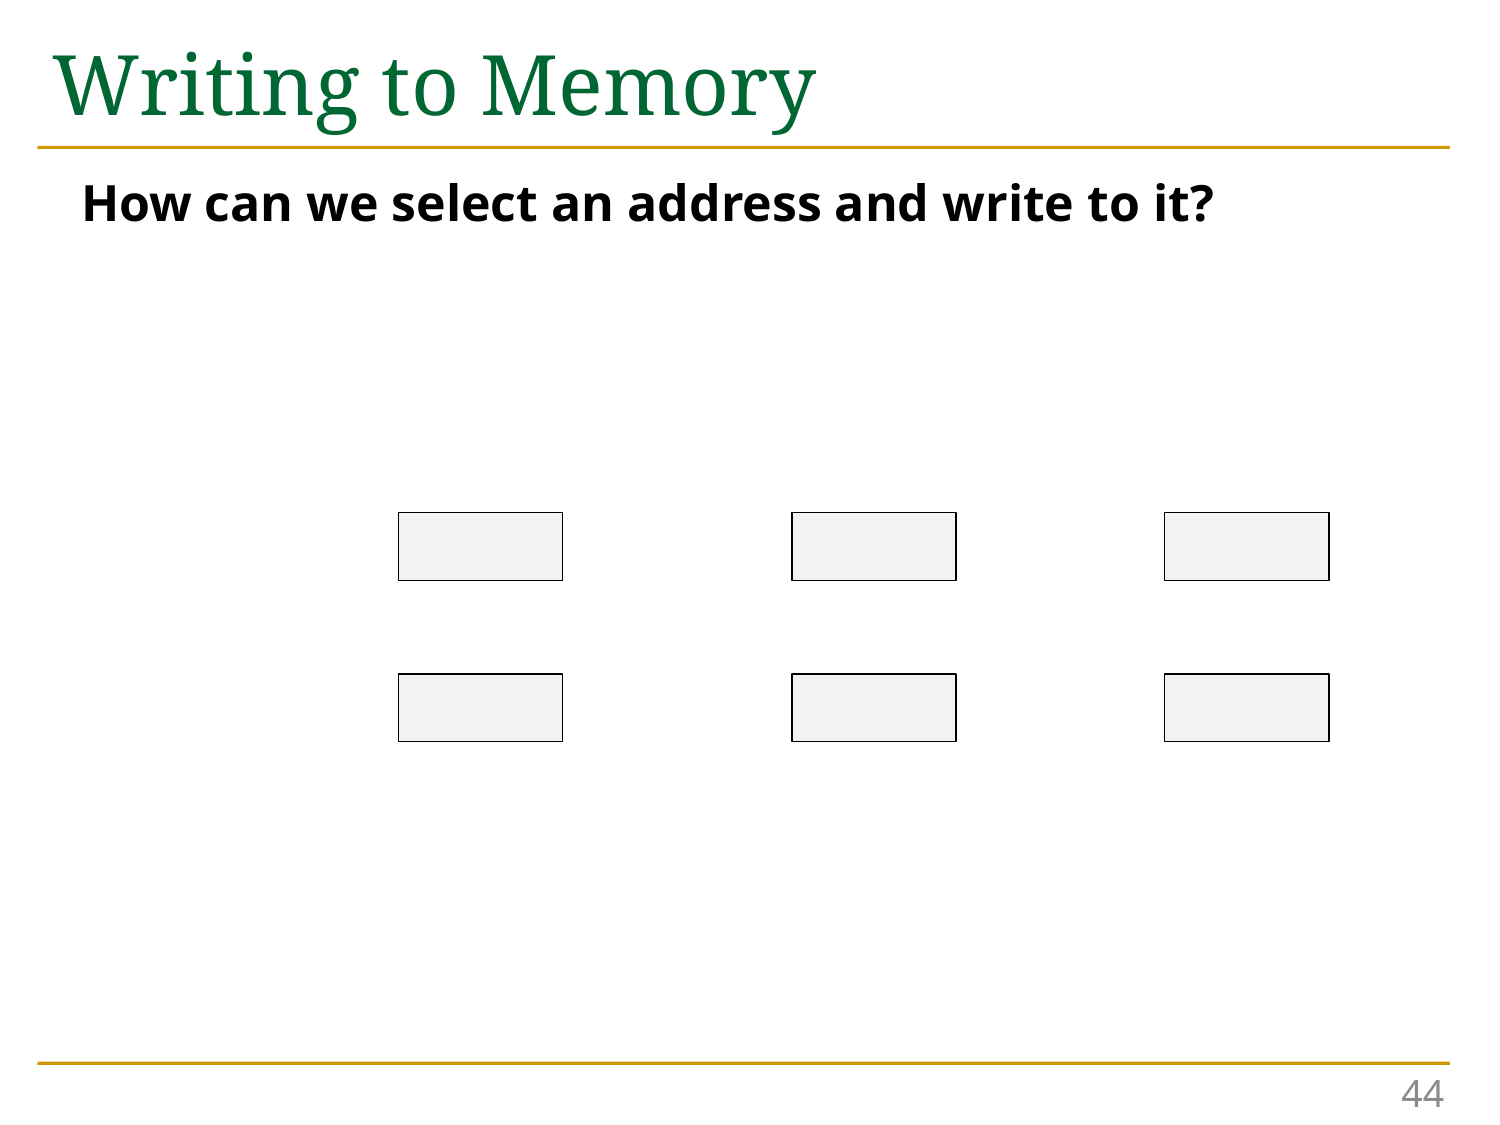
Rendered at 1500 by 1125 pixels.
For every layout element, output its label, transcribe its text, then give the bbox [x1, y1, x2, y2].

text_box [1164, 512, 1329, 581]
slide_number 44 [1121, 1066, 1460, 1125]
text_box How can we select an address and write to it? [66, 163, 1230, 239]
title Writing to Memory [37, 24, 1450, 200]
text_box [398, 512, 563, 581]
text_box [791, 673, 956, 742]
text_box [791, 512, 956, 581]
text_box [1164, 673, 1329, 742]
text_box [398, 673, 563, 742]
